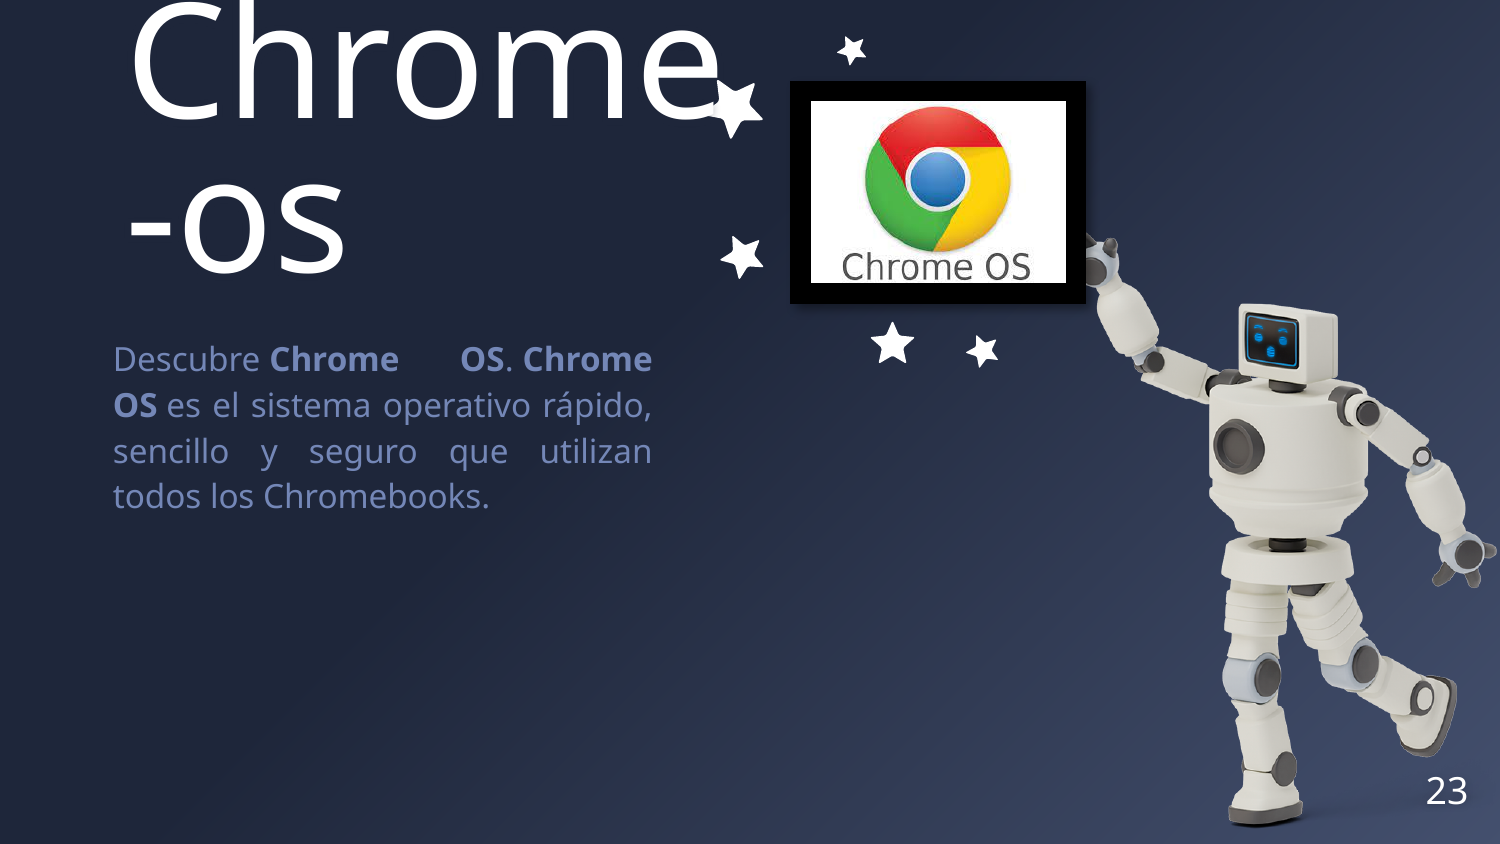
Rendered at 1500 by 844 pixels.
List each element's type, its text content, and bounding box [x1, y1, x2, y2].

picture [810, 101, 1066, 284]
text_box [716, 80, 755, 97]
text_box [837, 36, 866, 66]
text_box [870, 321, 915, 364]
title Chrome-os [125, 101, 767, 303]
text_box [966, 335, 998, 368]
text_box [1050, 229, 1497, 830]
subtitle Descubre Chrome OS. Chrome OS es el sistema operativo rápido, sencillo y seguro que utilizan todos los Chromebooks. [112, 332, 654, 560]
